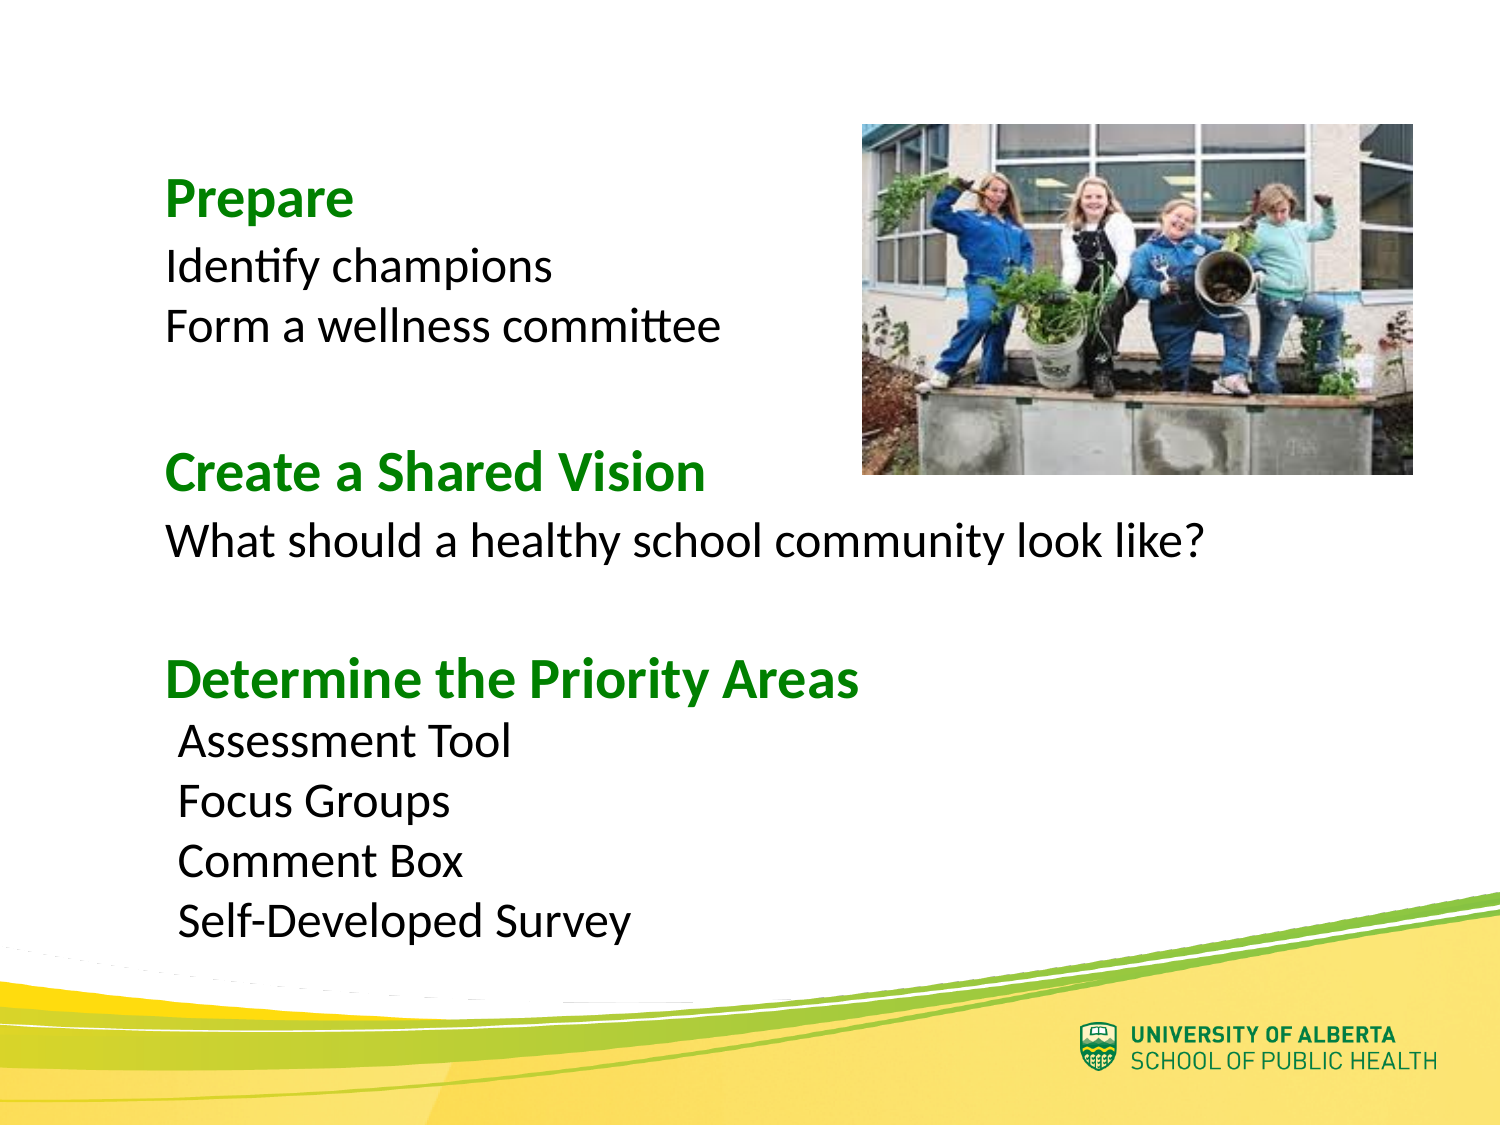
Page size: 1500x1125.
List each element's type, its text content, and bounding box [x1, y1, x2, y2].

picture [0, 842, 1500, 1125]
text_box Prepare [149, 149, 388, 224]
picture [862, 124, 1413, 476]
text_box Create a Shared Vision [150, 425, 788, 499]
text_box Identify champions Form a wellness committee [149, 224, 857, 363]
text_box What should a healthy school community look like? [150, 499, 1375, 575]
list Assessment Tool Focus Groups Comment Box Self-Developed Survey [162, 725, 850, 950]
title Determine the Priority Areas [150, 624, 988, 725]
